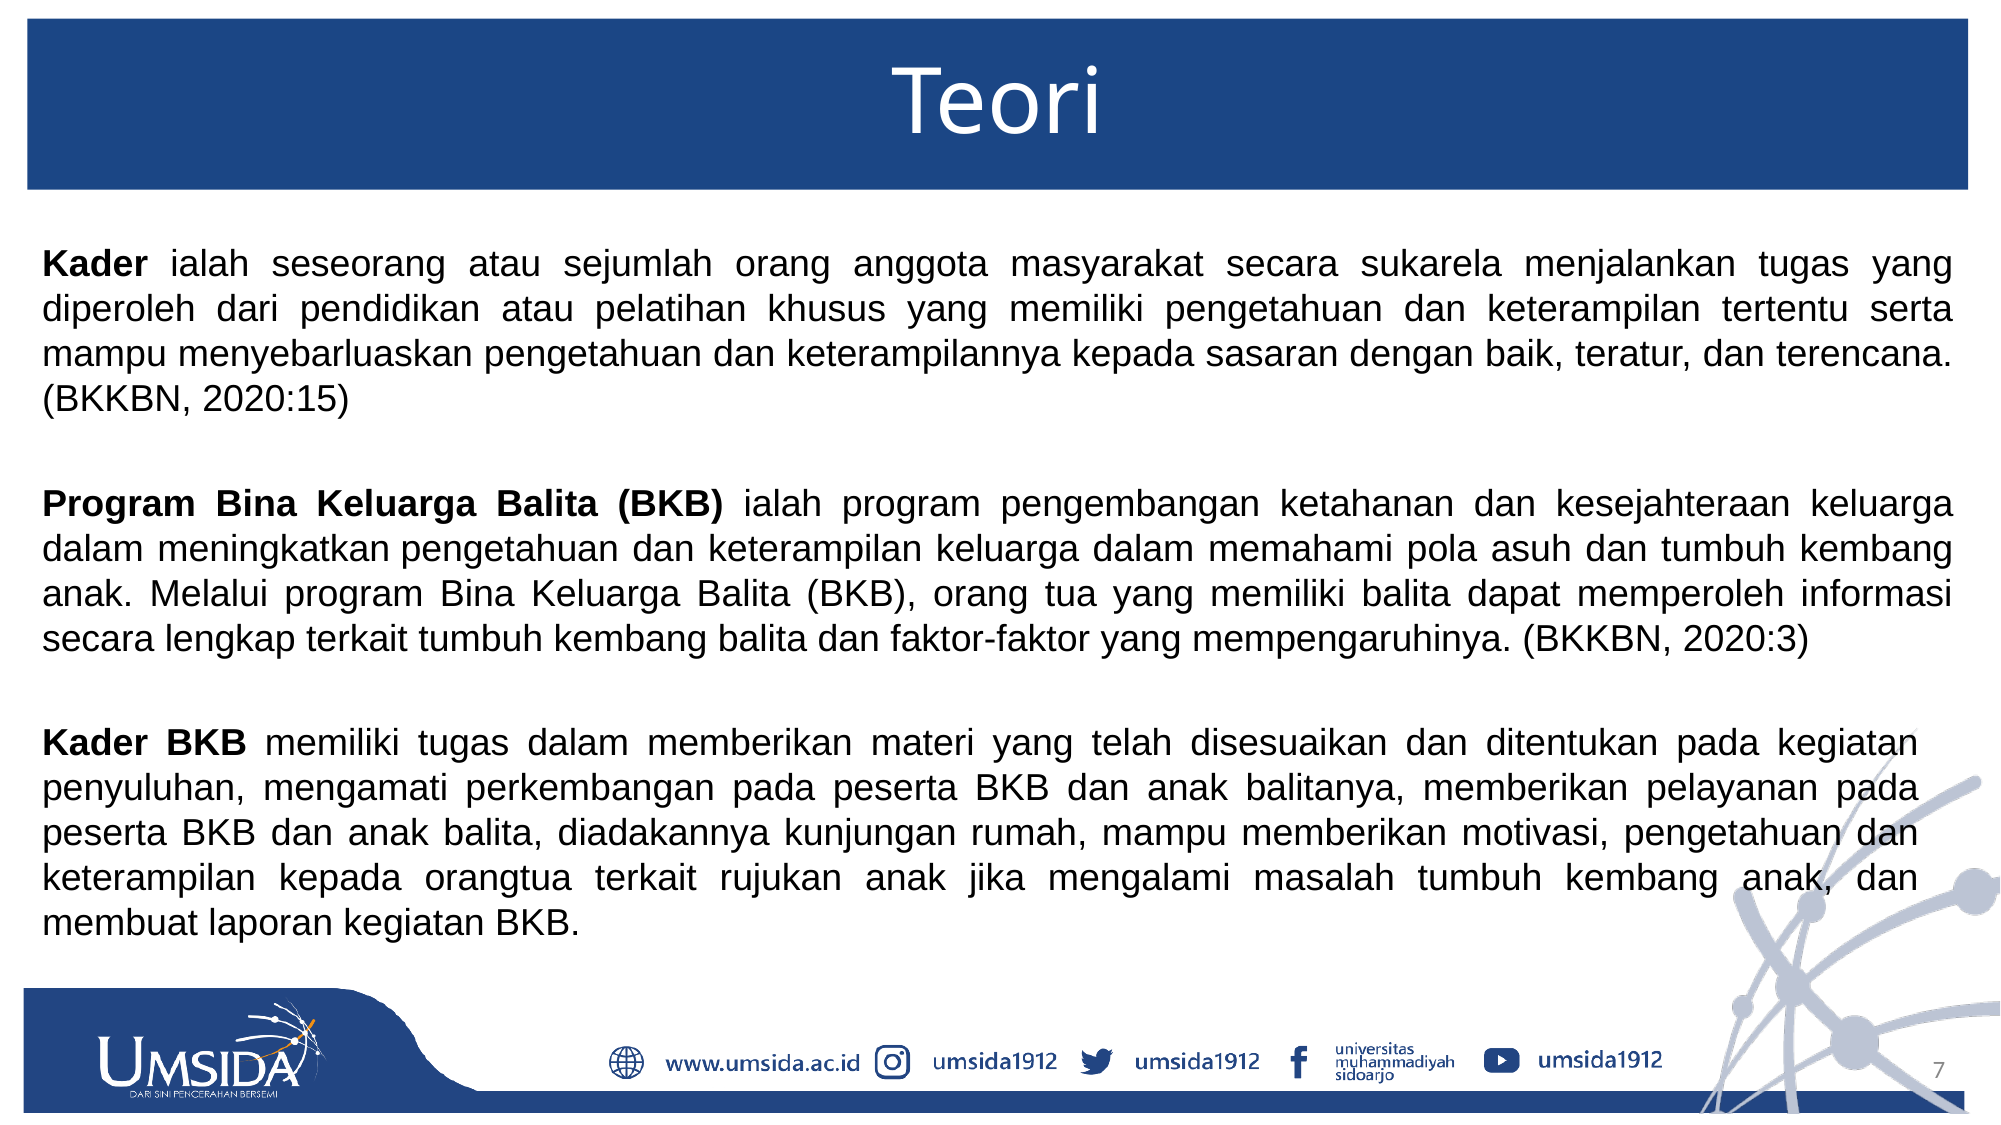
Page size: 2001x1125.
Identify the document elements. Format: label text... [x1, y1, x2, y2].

title Teori [27, 18, 1969, 190]
text_box Kader ialah seseorang atau sejumlah orang anggota masyarakat secara sukarela menjalankan tugas yang diperoleh dari pendidikan atau pelatihan khusus yang memiliki pengetahuan dan keterampilan tertentu serta mampu menyebarluaskan pengetahuan dan keterampilannya kepada sasaran dengan baik, teratur, dan terencana. (BKKBN, 2020:15) [27, 231, 1969, 427]
text_box Kader BKB memiliki tugas dalam memberikan materi yang telah disesuaikan dan ditentukan pada kegiatan penyuluhan, mengamati perkembangan pada peserta BKB dan anak balitanya, memberikan pelayanan pada peserta BKB dan anak balita, diadakannya kunjungan rumah, mampu memberikan motivasi, pengetahuan dan keterampilan kepada orangtua terkait rujukan anak jika mengalami masalah tumbuh kembang anak, dan membuat laporan kegiatan BKB. [27, 710, 1934, 951]
picture [23, 51, 2001, 1114]
text_box Program Bina Keluarga Balita (BKB) ialah program pengembangan ketahanan dan kesejahteraan keluarga dalam meningkatkan pengetahuan dan keterampilan keluarga dalam memahami pola asuh dan tumbuh kembang anak. Melalui program Bina Keluarga Balita (BKB), orang tua yang memiliki balita dapat memperoleh informasi secara lengkap terkait tumbuh kembang balita dan faktor-faktor yang mempengaruhinya. (BKKBN, 2020:3) [27, 471, 1969, 667]
